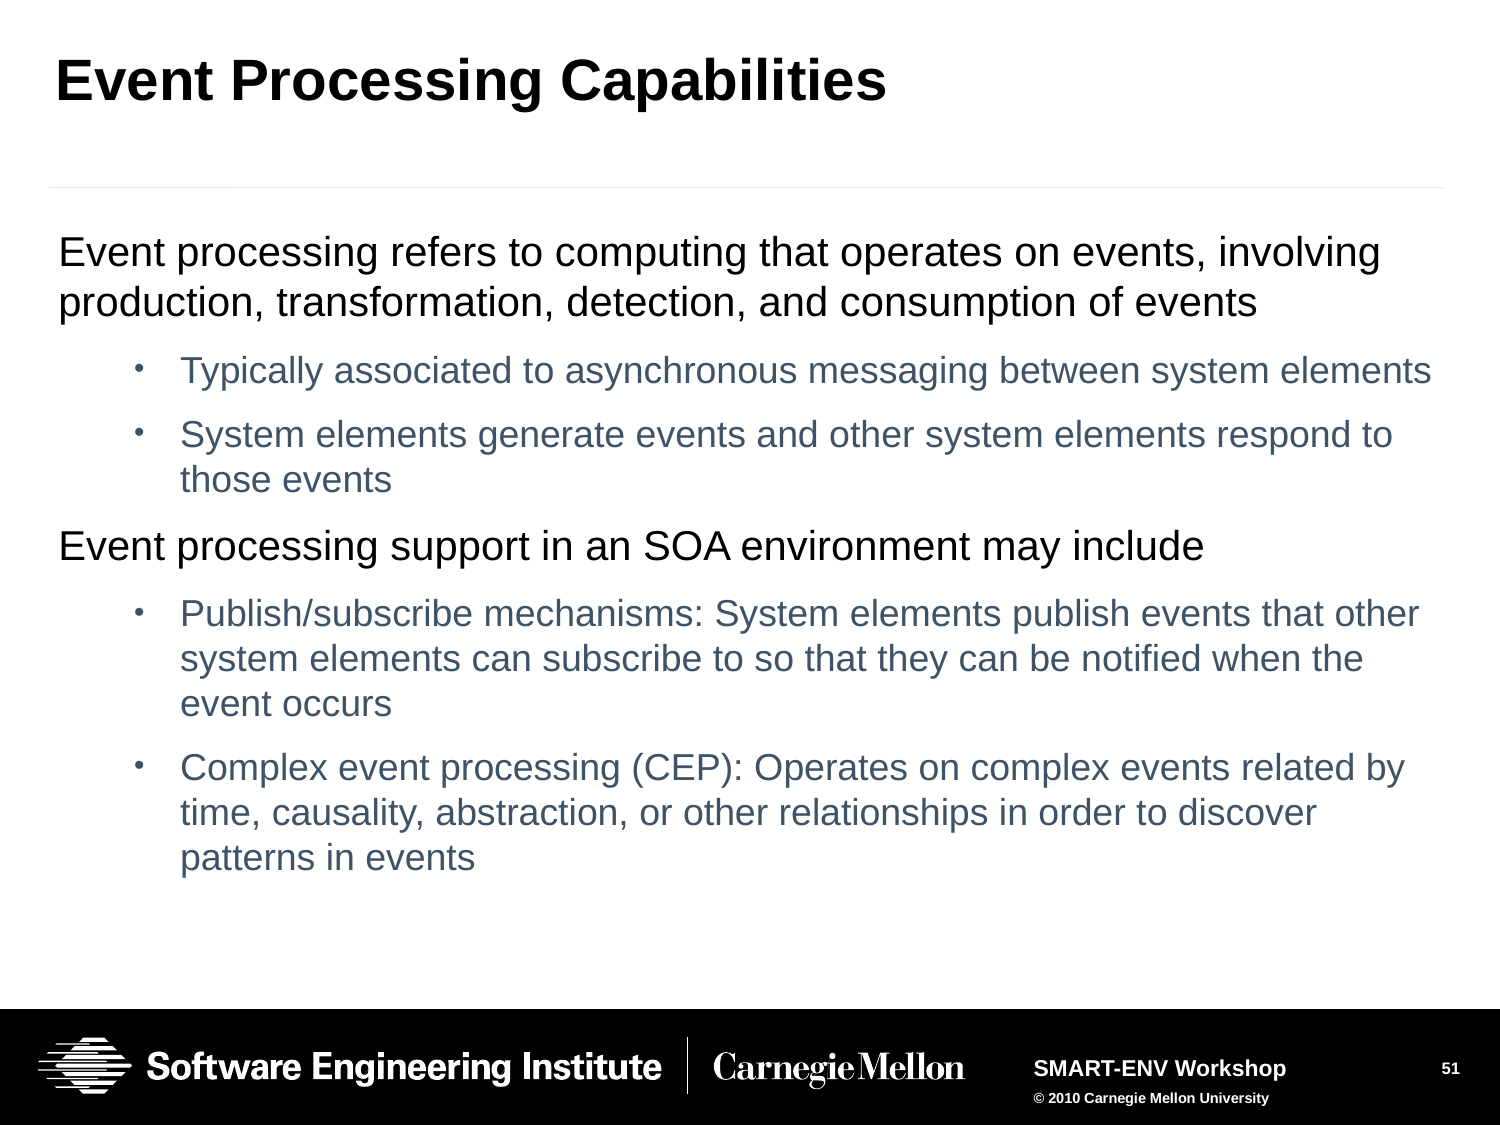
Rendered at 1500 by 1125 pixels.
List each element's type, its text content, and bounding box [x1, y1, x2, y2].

title Event Processing Capabilities [55, 49, 1451, 114]
list Event processing refers to computing that operates on events, involving production, transformation, detection, and consumption of events Typically associated to asynchronous messaging between system elements System elements generate events and other system elements respond to those events Event processing support in an SOA environment may include Publish/subscribe mechanisms: System elements publish events that other system elements can subscribe to so that they can be notified when the event occurs Complex event processing (CEP): Operates on complex events related by time, causality, abstraction, or other relationships in order to discover patterns in events [58, 224, 1438, 953]
